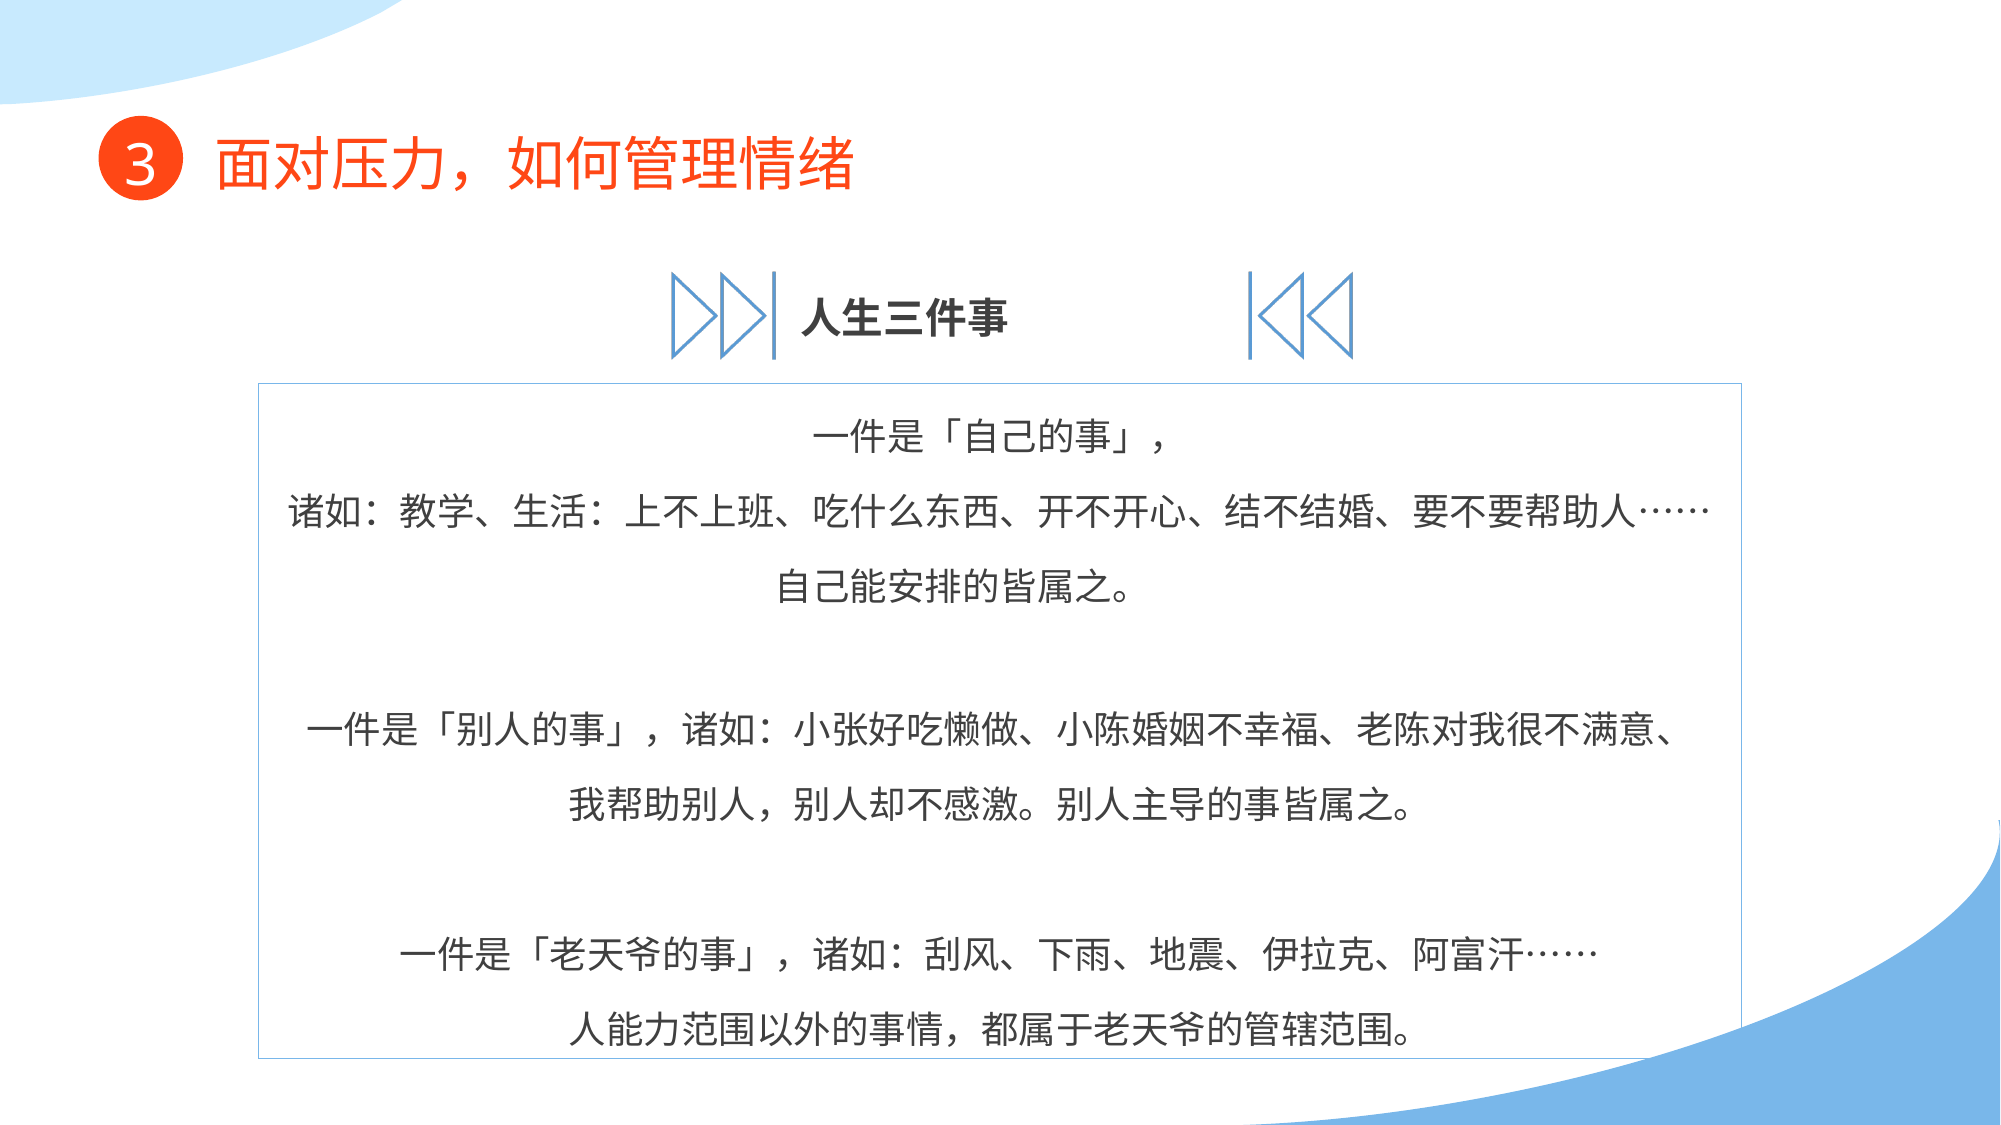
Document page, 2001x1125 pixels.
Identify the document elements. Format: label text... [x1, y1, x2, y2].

text_box 面对压力，如何管理情绪 [200, 119, 1164, 205]
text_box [98, 115, 184, 205]
text_box 一件是「自己的事」， 诸如：教学、生活：上不上班、吃什么东西、开不开心、结不结婚、要不要帮助人…… 自己能安排的皆属之。 一件是「别人的事」，诸如：小张好吃懒做、小陈婚姻不幸福、老陈对我很不满意、 我帮助别人，别人却不感激。别人主导的事皆属之。 一件是「老天爷的事」，诸如：刮风、下雨、地震、伊拉克、阿富汗…… 人能力范围以外的事情，都属于老天爷的管辖范围。 [258, 383, 1742, 1059]
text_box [648, 240, 1376, 391]
